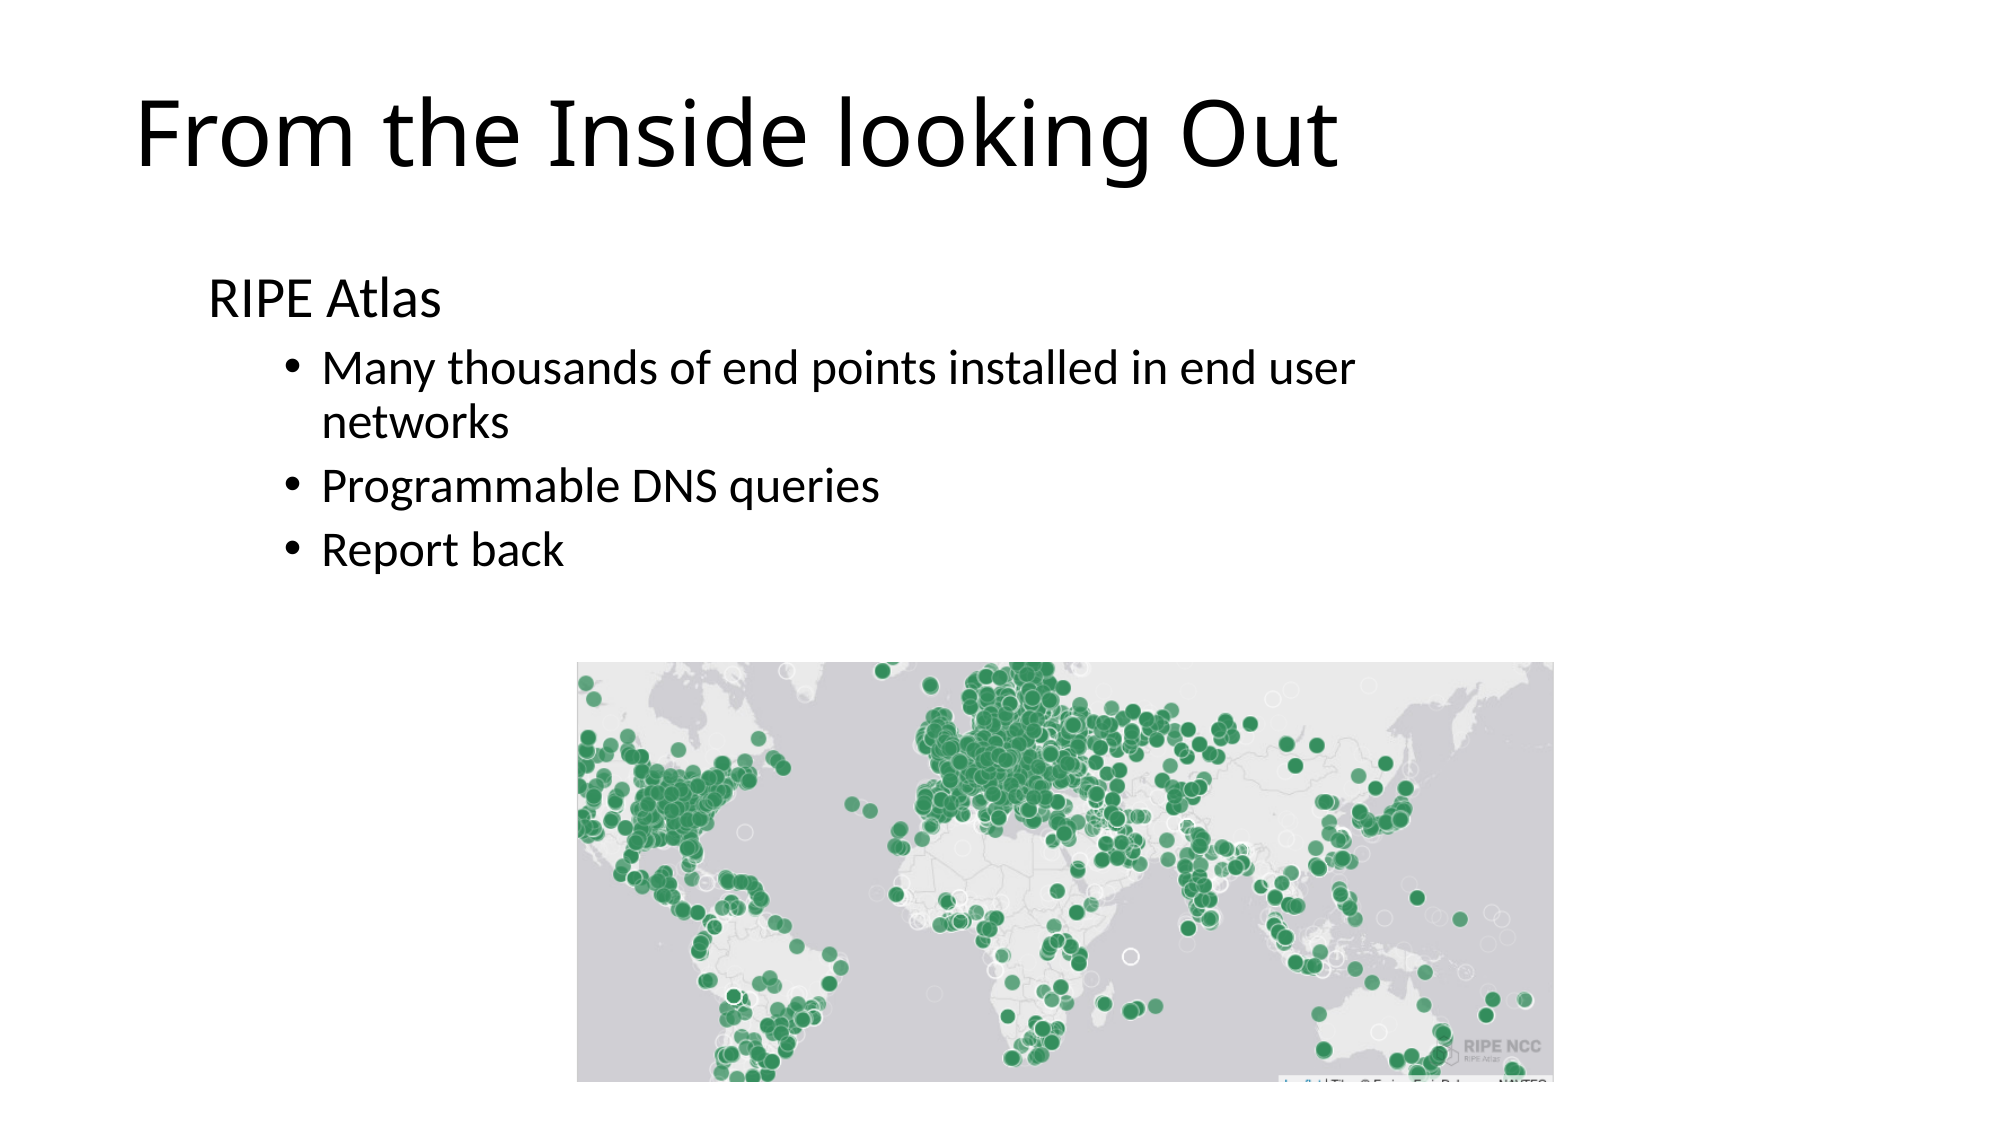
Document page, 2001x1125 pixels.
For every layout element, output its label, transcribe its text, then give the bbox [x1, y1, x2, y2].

title From the Inside looking Out [118, 43, 1619, 231]
picture [568, 662, 1564, 1082]
list RIPE Atlas Many thousands of end points installed in end user networks Programmable DNS queries Report back [118, 260, 1528, 634]
